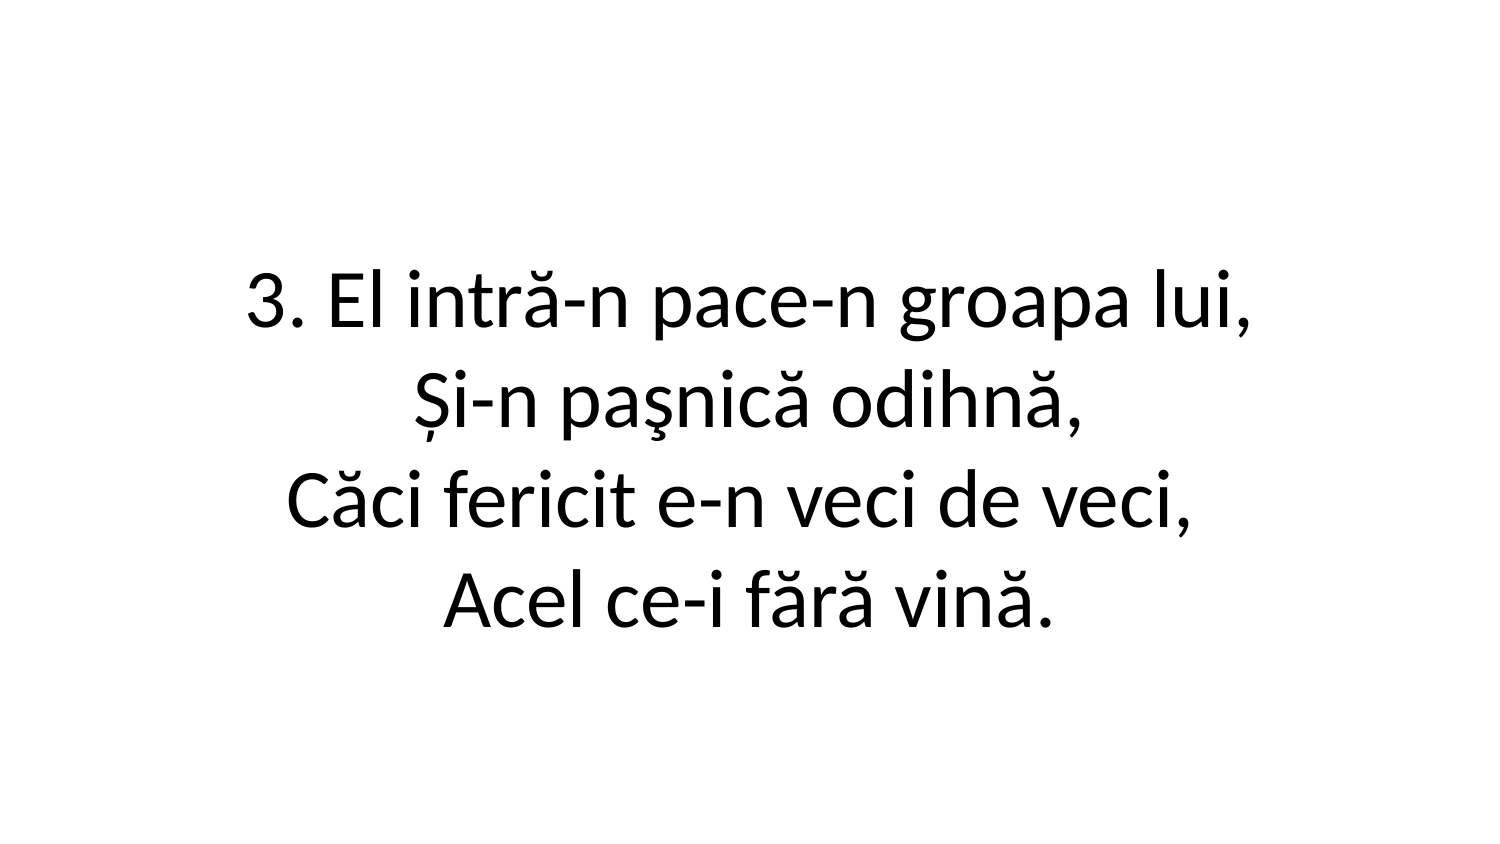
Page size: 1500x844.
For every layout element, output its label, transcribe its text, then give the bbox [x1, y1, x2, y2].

text_box 3. El intră-n pace-n groapa lui, Și-n paşnică odihnă, Căci fericit e-n veci de veci, Acel ce-i fără vină. [229, 192, 1270, 652]
